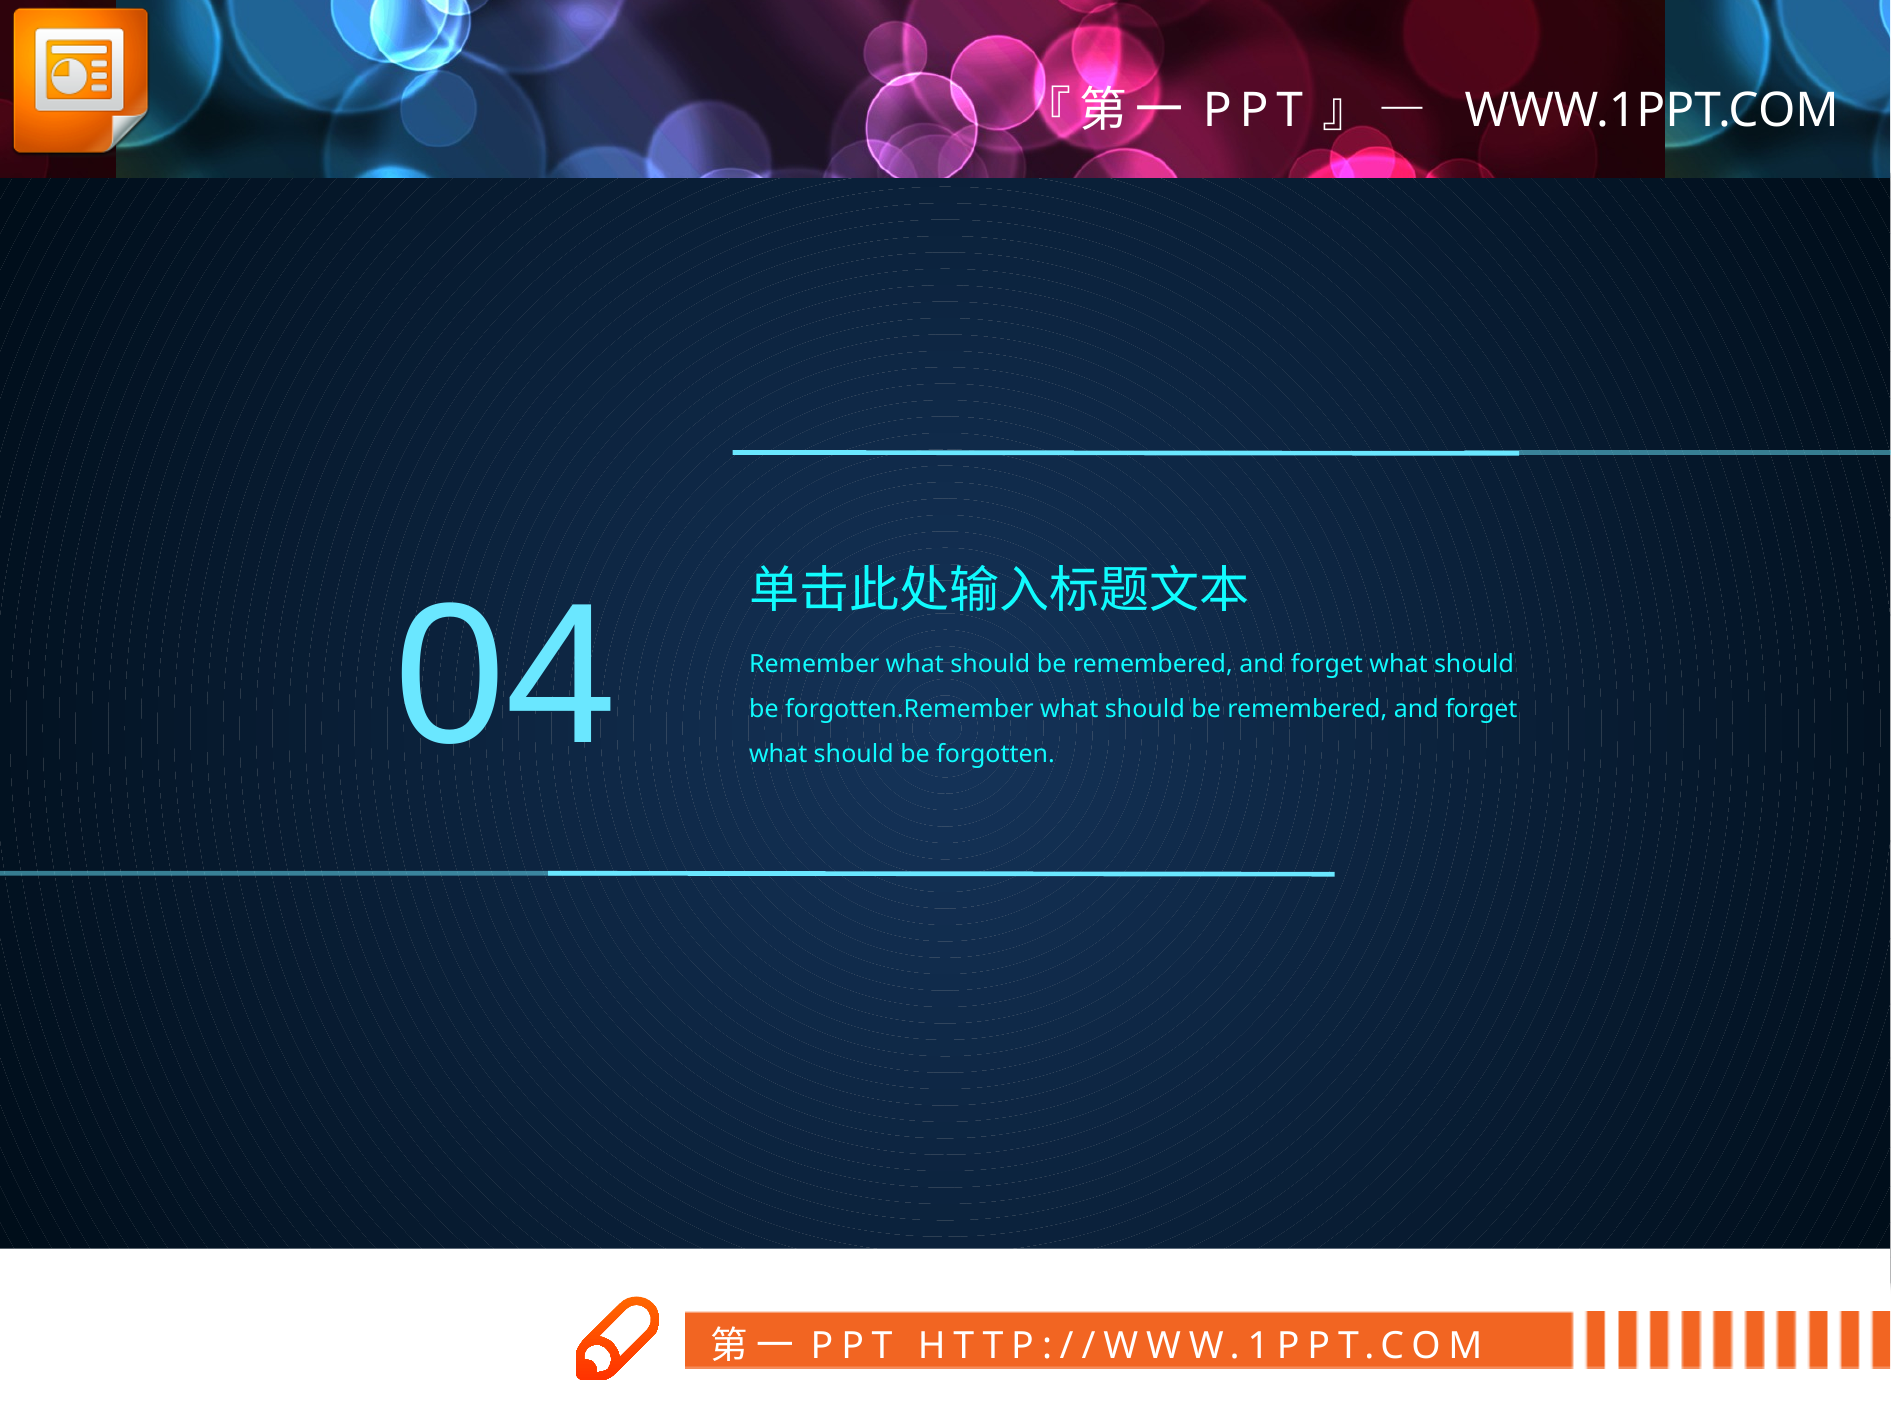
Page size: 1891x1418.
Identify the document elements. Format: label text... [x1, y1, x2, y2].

picture [685, 1311, 1891, 1369]
text_box 04 [303, 534, 632, 790]
text_box 单击此处输入标题文本 [734, 549, 1348, 625]
text_box Remember what should be remembered, and forget what should be forgotten.Remember what should be remembered, and forget what should be forgotten. [734, 625, 1555, 775]
picture [0, 0, 1891, 178]
